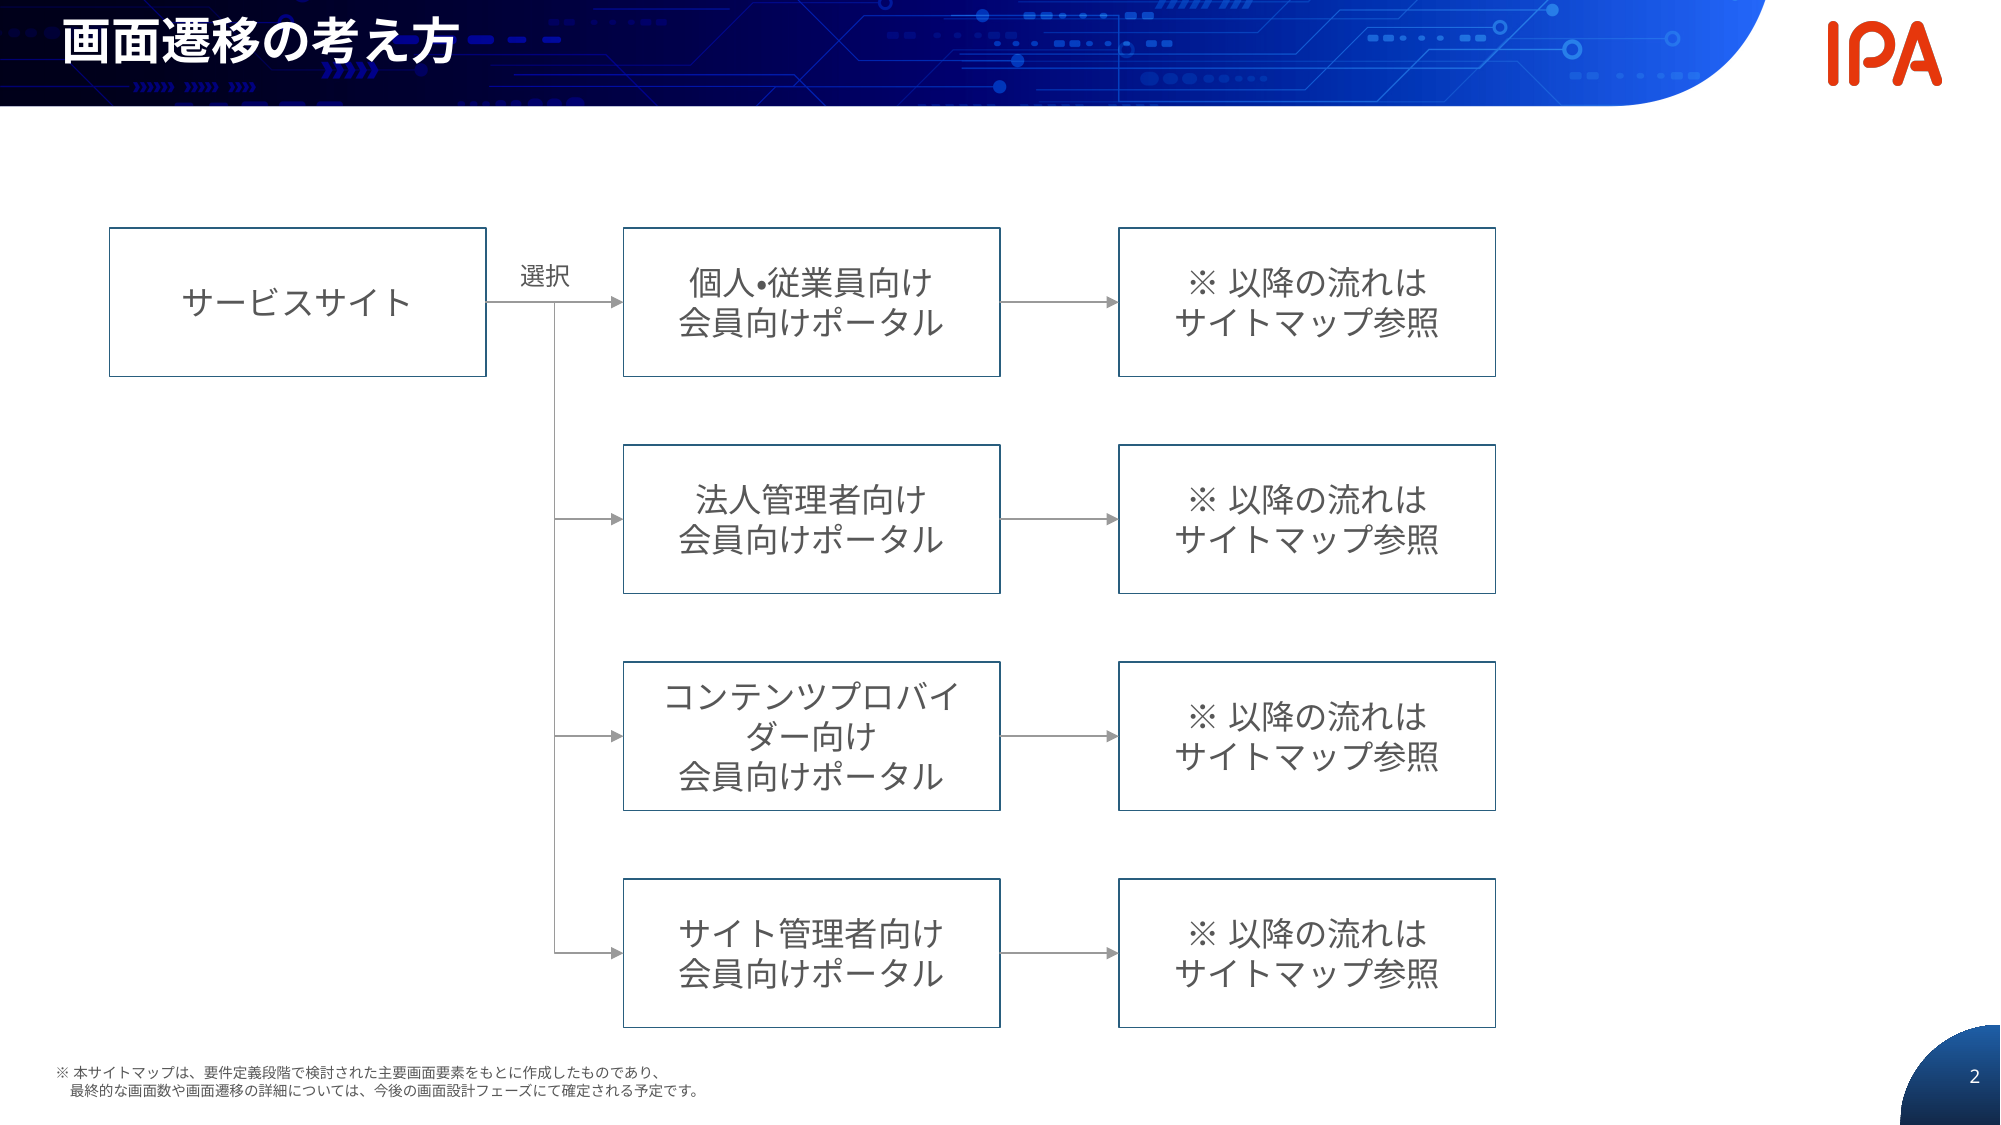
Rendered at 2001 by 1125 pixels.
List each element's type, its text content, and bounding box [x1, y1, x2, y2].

text_box ※以降の流れは サイトマップ参照 [1118, 661, 1496, 811]
text_box ※以降の流れは サイトマップ参照 [1118, 878, 1496, 1028]
text_box 個人・従業員向け 会員向けポータル [623, 227, 1001, 377]
text_box コンテンツプロバイダー向け 会員向けポータル [624, 661, 1001, 811]
text_box サイト管理者向け 会員向けポータル [623, 878, 1001, 1028]
text_box サービスサイト [109, 227, 487, 377]
picture [1828, 21, 1942, 86]
text_box ※以降の流れは サイトマップ参照 [1118, 227, 1496, 377]
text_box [485, 301, 624, 954]
text_box ※以降の流れは サイトマップ参照 [1118, 444, 1496, 594]
text_box 画面遷移の考え方 [61, 16, 1794, 92]
picture [0, 0, 1805, 108]
text_box ※本サイトマップは、要件定義段階で検討された主要画面要素をもとに作成したものであり、 最終的な画面数や画面遷移の詳細については、今後の画面設計フェーズにて確定される予定です。 [40, 1057, 857, 1106]
text_box 選択 [505, 252, 644, 299]
text_box 法人管理者向け 会員向けポータル [624, 444, 1001, 594]
